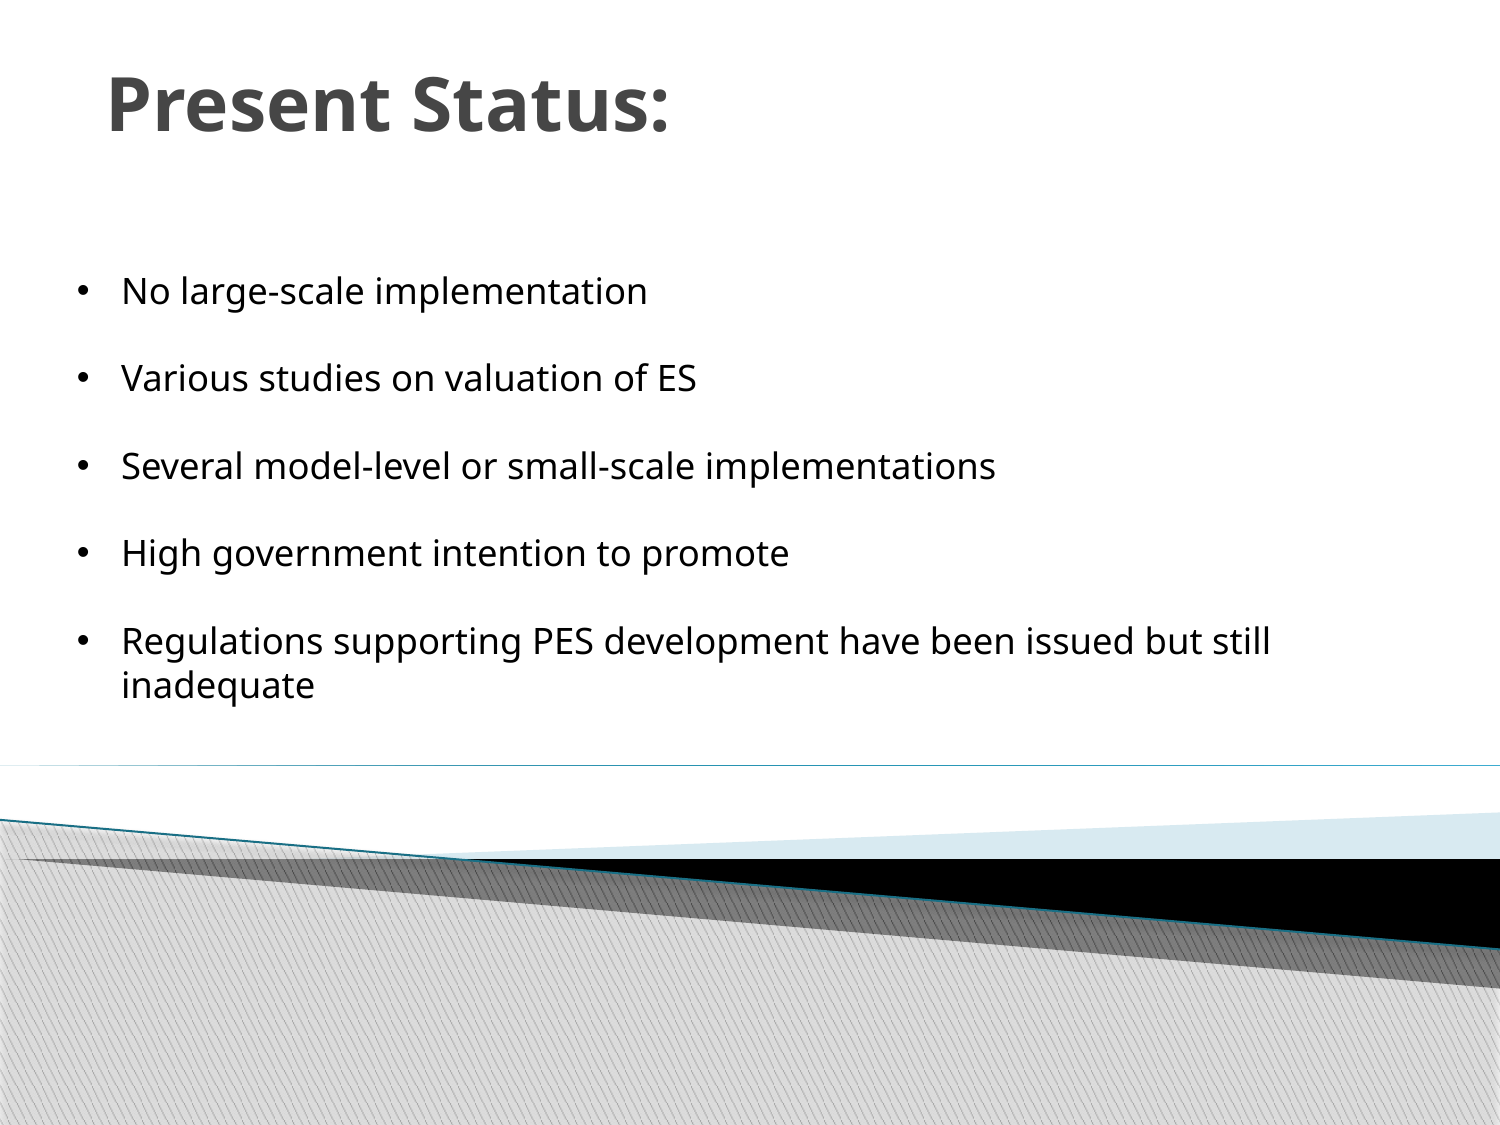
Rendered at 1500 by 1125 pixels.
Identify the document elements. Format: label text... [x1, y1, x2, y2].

title Present Status: [90, 19, 1366, 154]
picture [1366, 939, 1500, 989]
text_box [90, 716, 1366, 1000]
text_box No large-scale implementation Various studies on valuation of ES Several model-level or small-scale implementations High government intention to promote Regulations supporting PES development have been issued but still inadequate [61, 172, 1395, 716]
picture [5, 859, 90, 866]
